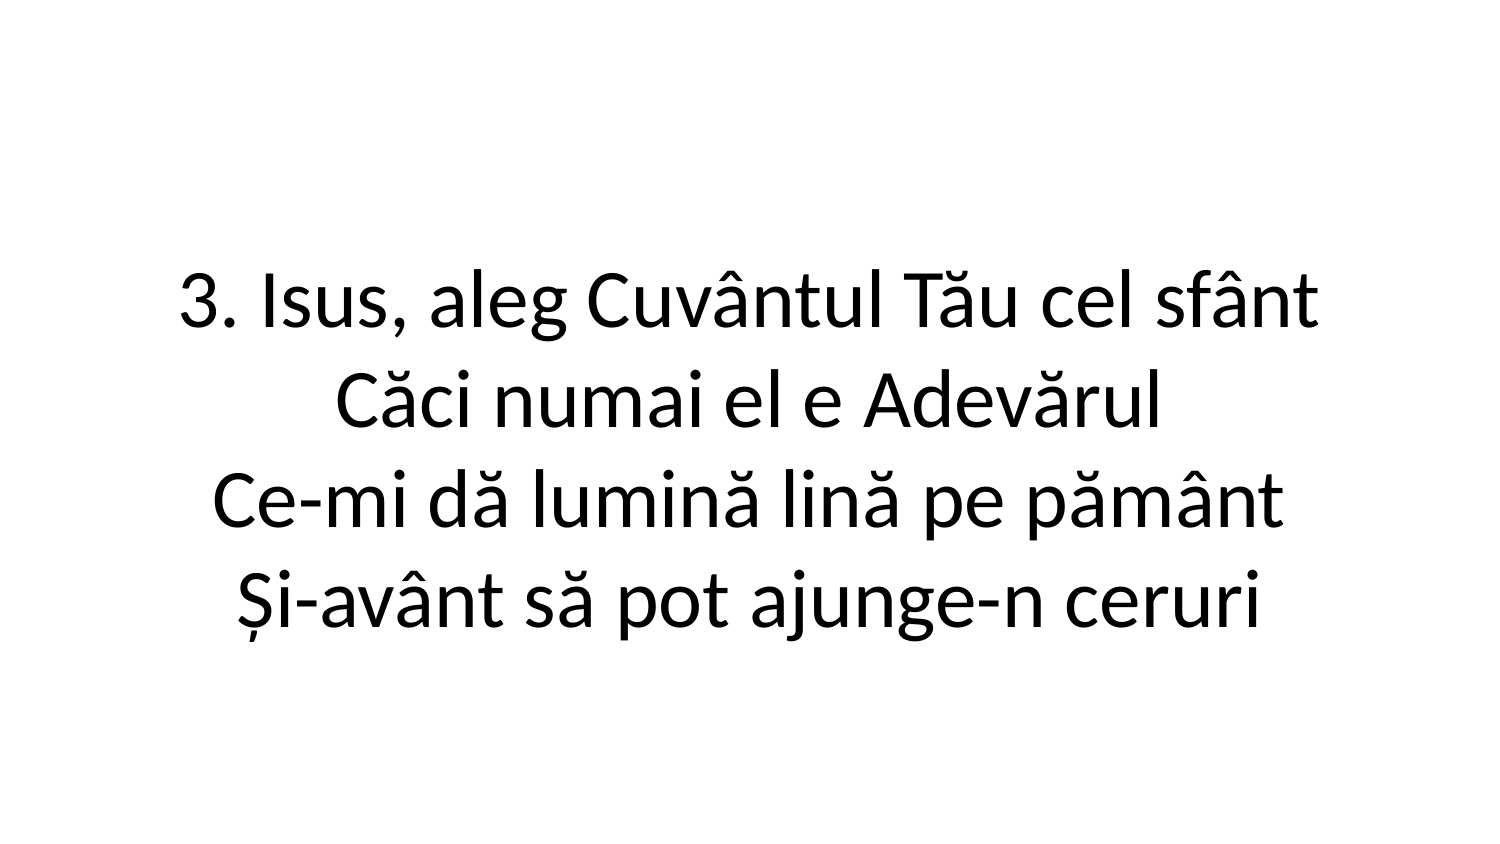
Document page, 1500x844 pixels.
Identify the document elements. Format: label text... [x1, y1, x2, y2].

text_box 3. Isus, aleg Cuvântul Tău cel sfânt Căci numai el e Adevărul Ce-mi dă lumină lină pe pământ Și-avânt să pot ajunge-n ceruri [162, 192, 1338, 652]
